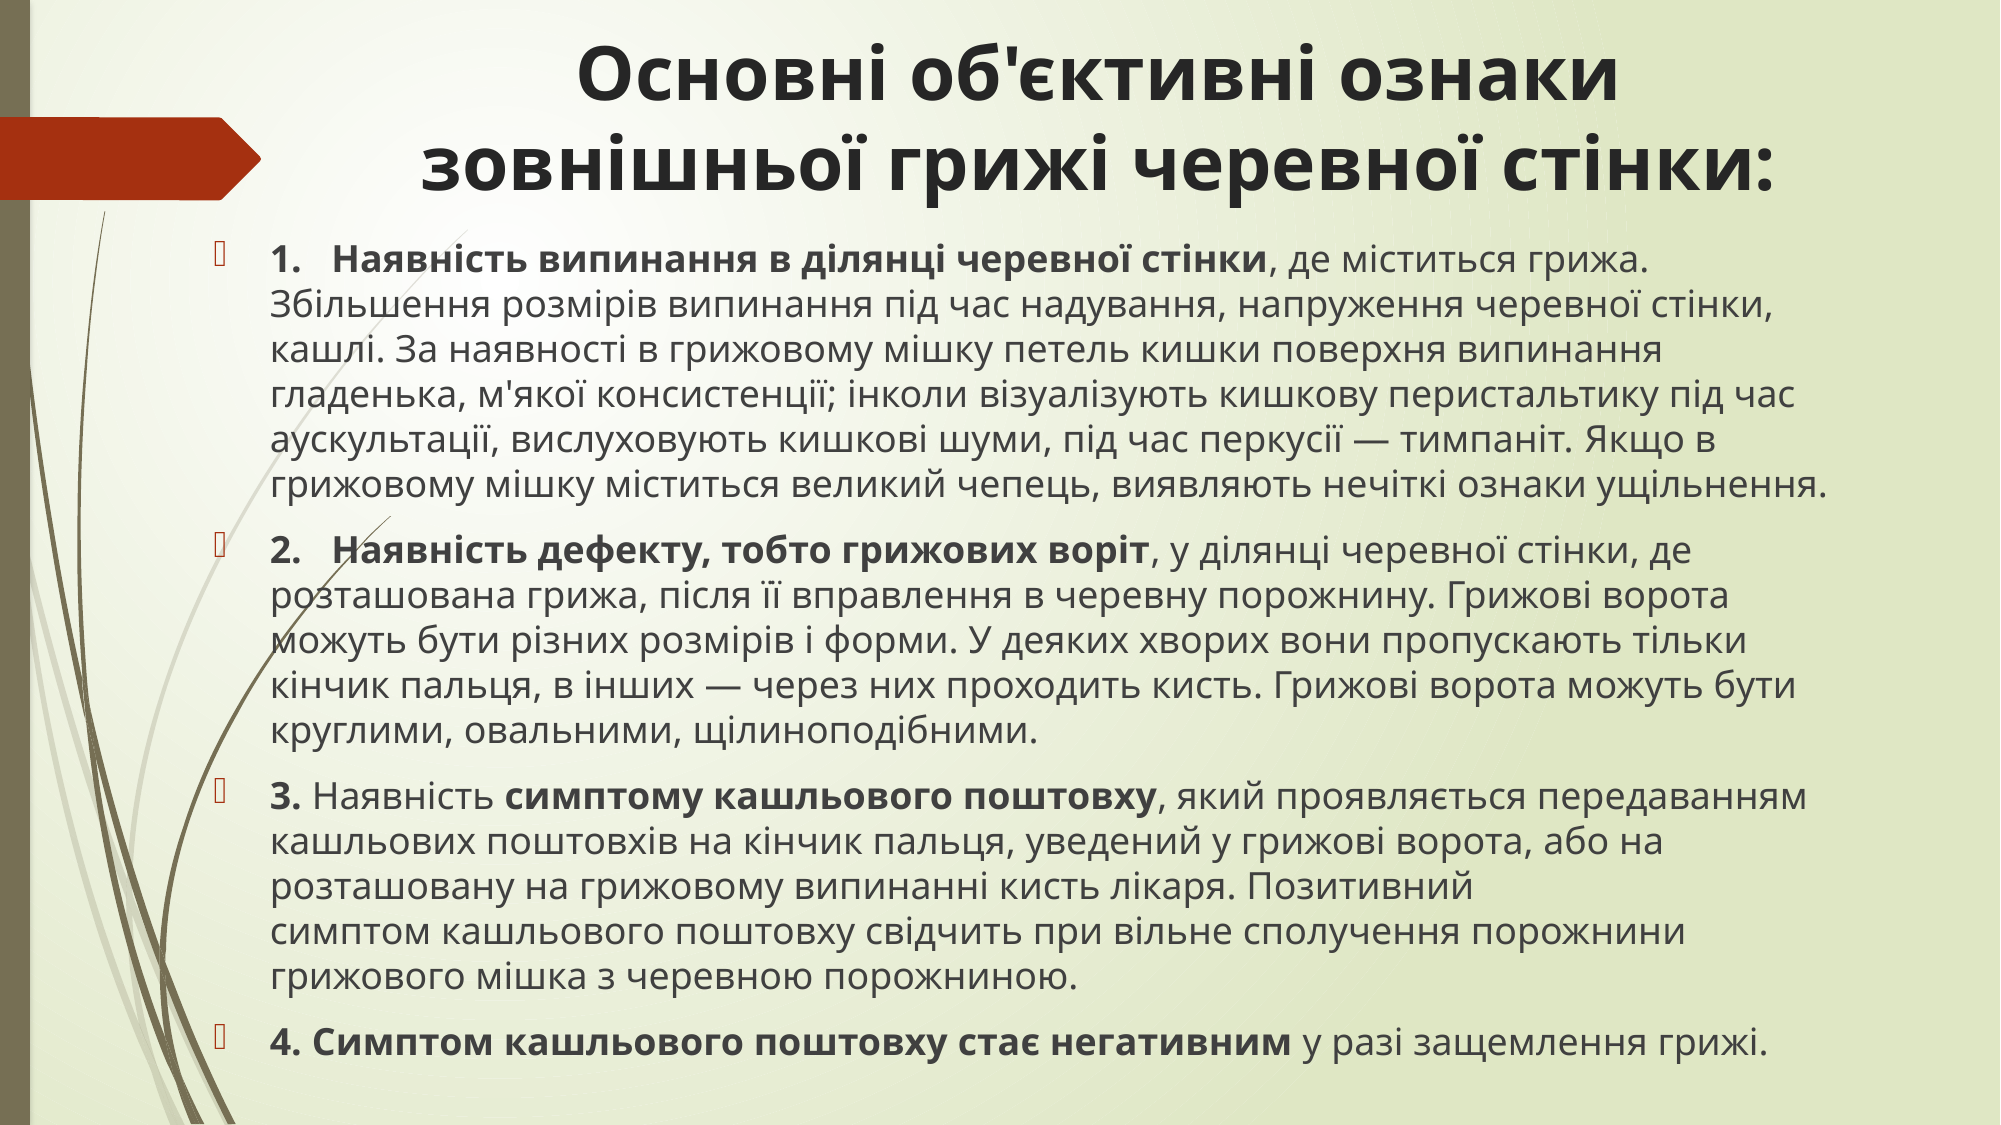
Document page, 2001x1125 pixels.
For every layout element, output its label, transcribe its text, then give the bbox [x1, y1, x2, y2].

list 1. Наявність випинання в ділянці черевної стінки, де міститься грижа. Збільшення розмірів випинання під час надування, напруження черевної стінки, кашлі. За наявності в грижовому мішку петель кишки поверхня випинання гладенька, м'якої консистенції; інколи візуалізують кишкову перистальтику під час аускультації, вислуховують кишкові шуми, під час перкусії — тимпаніт. Якщо в грижовому мішку міститься великий чепець, виявляють нечіткі ознаки ущільнення. 2. Наявність дефекту, тобто грижових воріт, у ділянці черевної стінки, де розташована грижа, після її вправлення в черевну порожнину. Грижові ворота можуть бути різних розмірів і форми. У деяких хворих вони пропускають тільки кінчик пальця, в інших — через них проходить кисть. Грижові ворота можуть бути круглими, овальними, щілиноподібними. 3. Наявність симптому кашльового поштовху, який проявляється передаванням кашльових поштовхів на кінчик пальця, уведений у грижові ворота, або на розташовану на грижовому випинанні кисть лікаря. Позитивний симптом кашльового поштовху свідчить при вільне сполучення порожнини грижового мішка з черевною порожниною. 4. Симптом кашльового поштовху стає негативним у разі защемлення грижі. [198, 228, 1888, 1080]
title Основні об'єктивні ознаки зовнішньої грижі черевної стінки: [368, 17, 1831, 228]
